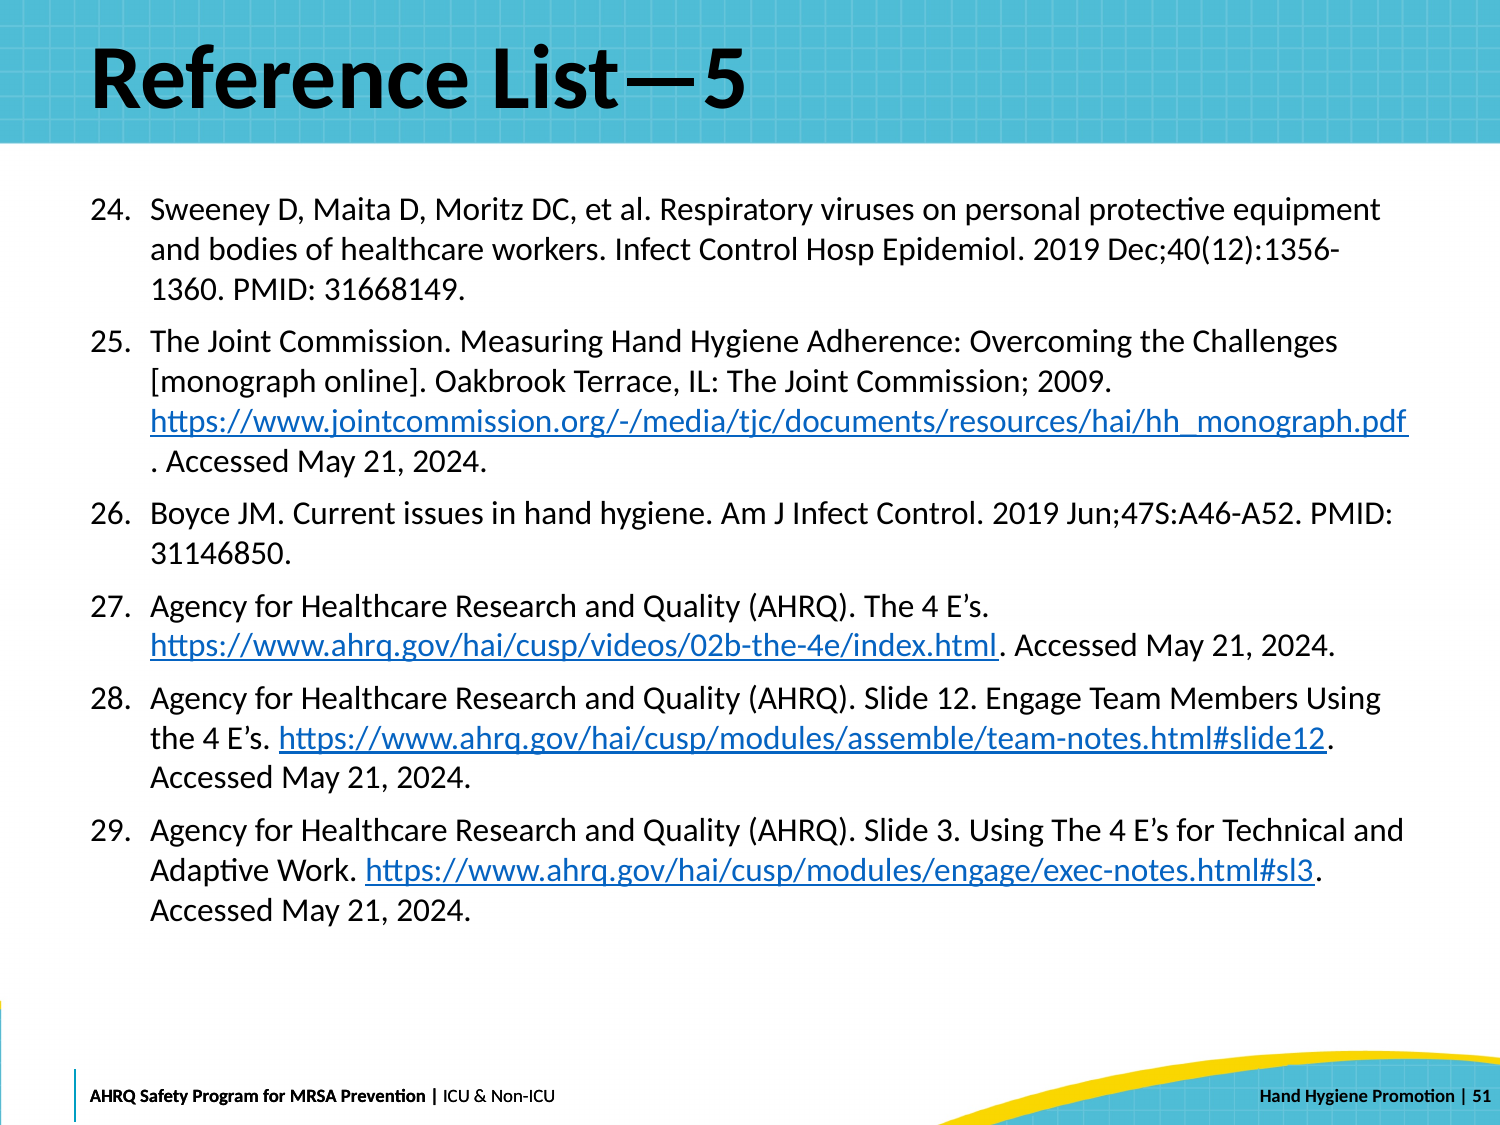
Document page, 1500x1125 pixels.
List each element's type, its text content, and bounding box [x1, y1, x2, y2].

title Reference List—5 [75, 0, 1425, 150]
picture [0, 0, 1500, 1125]
list Sweeney D, Maita D, Moritz DC, et al. Respiratory viruses on personal protective equipment and bodies of healthcare workers. Infect Control Hosp Epidemiol. 2019 Dec;40(12):1356-1360. PMID: 31668149. The Joint Commission. Measuring Hand Hygiene Adherence: Overcoming the Challenges [monograph online]. Oakbrook Terrace, IL: The Joint Commission; 2009. https://www.jointcommission.org/-/media/tjc/documents/resources/hai/hh_monograph.pdf. Accessed May 21, 2024. Boyce JM. Current issues in hand hygiene. Am J Infect Control. 2019 Jun;47S:A46-A52. PMID: 31146850. Agency for Healthcare Research and Quality (AHRQ). The 4 E’s. https://www.ahrq.gov/hai/cusp/videos/02b-the-4e/index.html. Accessed May 21, 2024. Agency for Healthcare Research and Quality (AHRQ). Slide 12. Engage Team Members Using the 4 E’s. https://www.ahrq.gov/hai/cusp/modules/assemble/team-notes.html#slide12. Accessed May 21, 2024. Agency for Healthcare Research and Quality (AHRQ). Slide 3. Using The 4 E’s for Technical and Adaptive Work. https://www.ahrq.gov/hai/cusp/modules/engage/exec-notes.html#sl3. Accessed May 21, 2024. [75, 179, 1425, 1065]
slide_number | 51 [1455, 1065, 1500, 1125]
